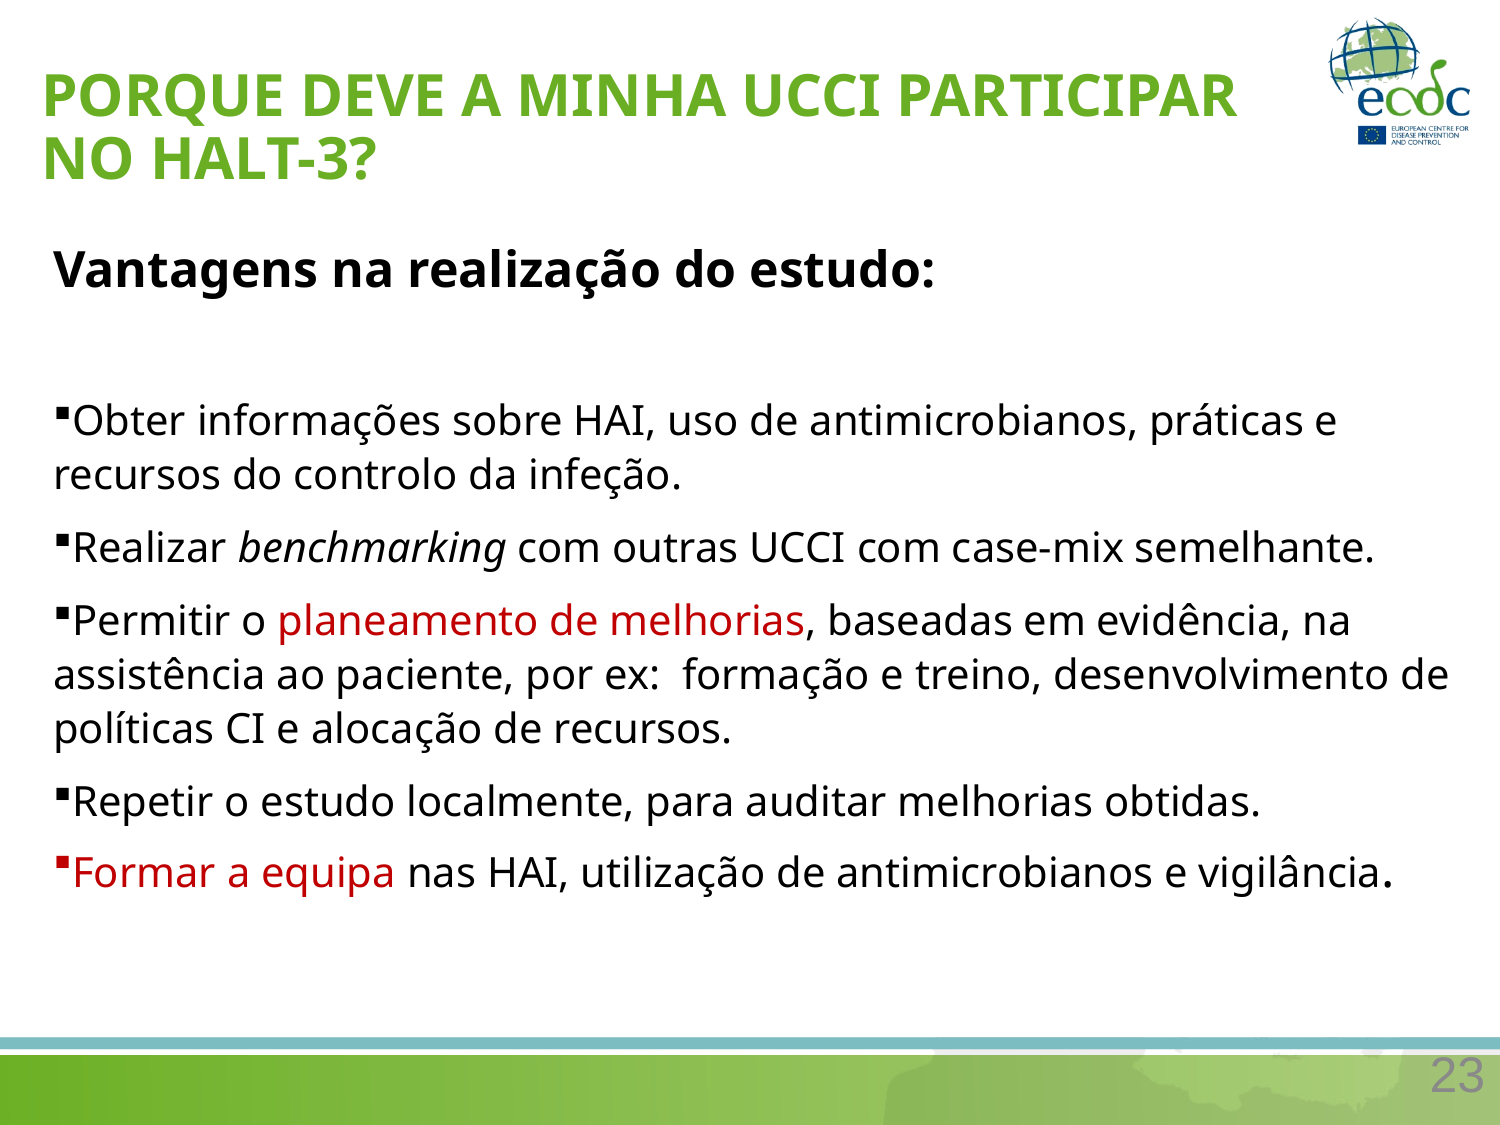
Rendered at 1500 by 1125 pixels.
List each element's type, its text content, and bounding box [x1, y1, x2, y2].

picture [1328, 17, 1473, 148]
title PORQUE DEVE A MINHA UCCI PARTICIPAR NO HALT-3? [41, 66, 1392, 202]
slide_number 23 [1149, 1042, 1500, 1103]
list Vantagens na realização do estudo: Obter informações sobre HAI, uso de antimicrobianos, práticas e recursos do controlo da infeção. Realizar benchmarking com outras UCCI com case-mix semelhante. Permitir o planeamento de melhorias, baseadas em evidência, na assistência ao paciente, por ex: formação e treino, desenvolvimento de políticas CI e alocação de recursos. Repetir o estudo localmente, para auditar melhorias obtidas. Formar a equipa nas HAI, utilização de antimicrobianos e vigilância. [53, 243, 1452, 1024]
picture [0, 1037, 1500, 1125]
